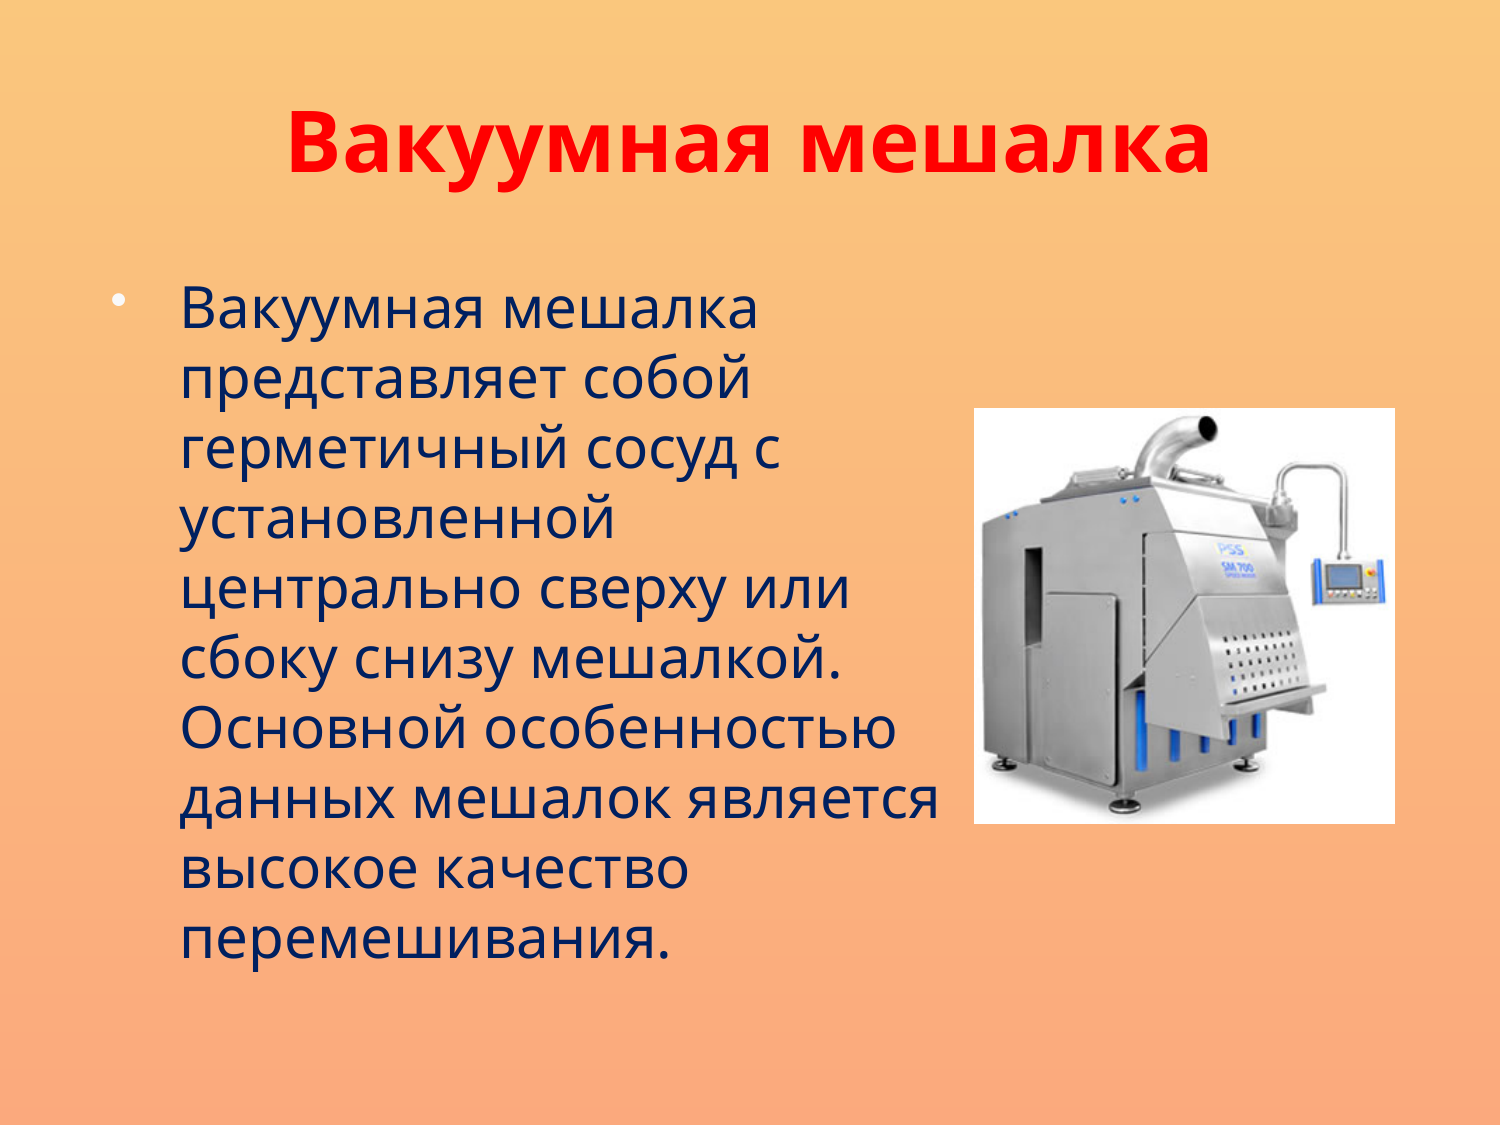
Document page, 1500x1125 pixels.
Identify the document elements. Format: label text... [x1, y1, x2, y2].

title Вакуумная мешалка [75, 45, 1425, 233]
picture [974, 408, 1395, 824]
list Вакуумная мешалка представляет собой герметичный сосуд с установленной центрально сверху или сбоку снизу мешалкой. Основной особенностью данных мешалок является высокое качество перемешивания. [75, 262, 963, 1071]
